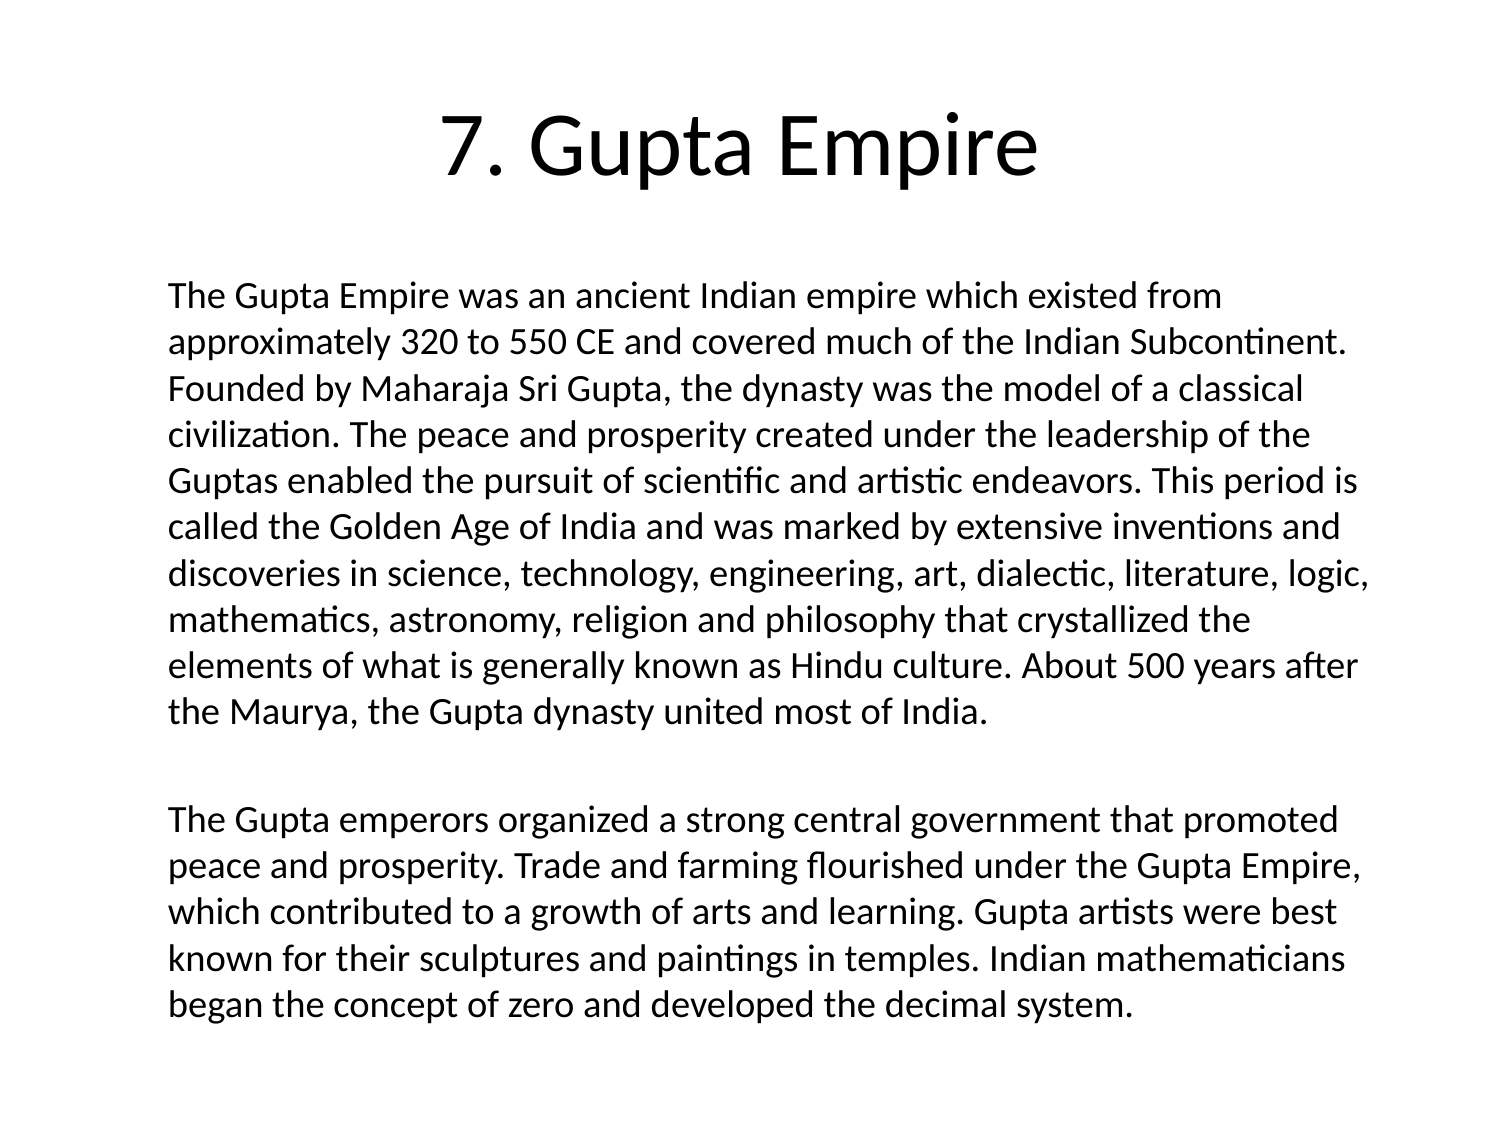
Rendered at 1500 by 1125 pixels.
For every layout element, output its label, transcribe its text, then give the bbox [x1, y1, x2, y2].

title 7. Gupta Empire [75, 45, 1425, 233]
list The Gupta Empire was an ancient Indian empire which existed from approximately 320 to 550 CE and covered much of the Indian Subcontinent. Founded by Maharaja Sri Gupta, the dynasty was the model of a classical civilization. The peace and prosperity created under the leadership of the Guptas enabled the pursuit of scientific and artistic endeavors. This period is called the Golden Age of India and was marked by extensive inventions and discoveries in science, technology, engineering, art, dialectic, literature, logic, mathematics, astronomy, religion and philosophy that crystallized the elements of what is generally known as Hindu culture. About 500 years after the Maurya, the Gupta dynasty united most of India. The Gupta emperors organized a strong central government that promoted peace and prosperity. Trade and farming flourished under the Gupta Empire, which contributed to a growth of arts and learning. Gupta artists were best known for their sculptures and paintings in temples. Indian mathematicians began the concept of zero and developed the decimal system. [75, 262, 1396, 1060]
